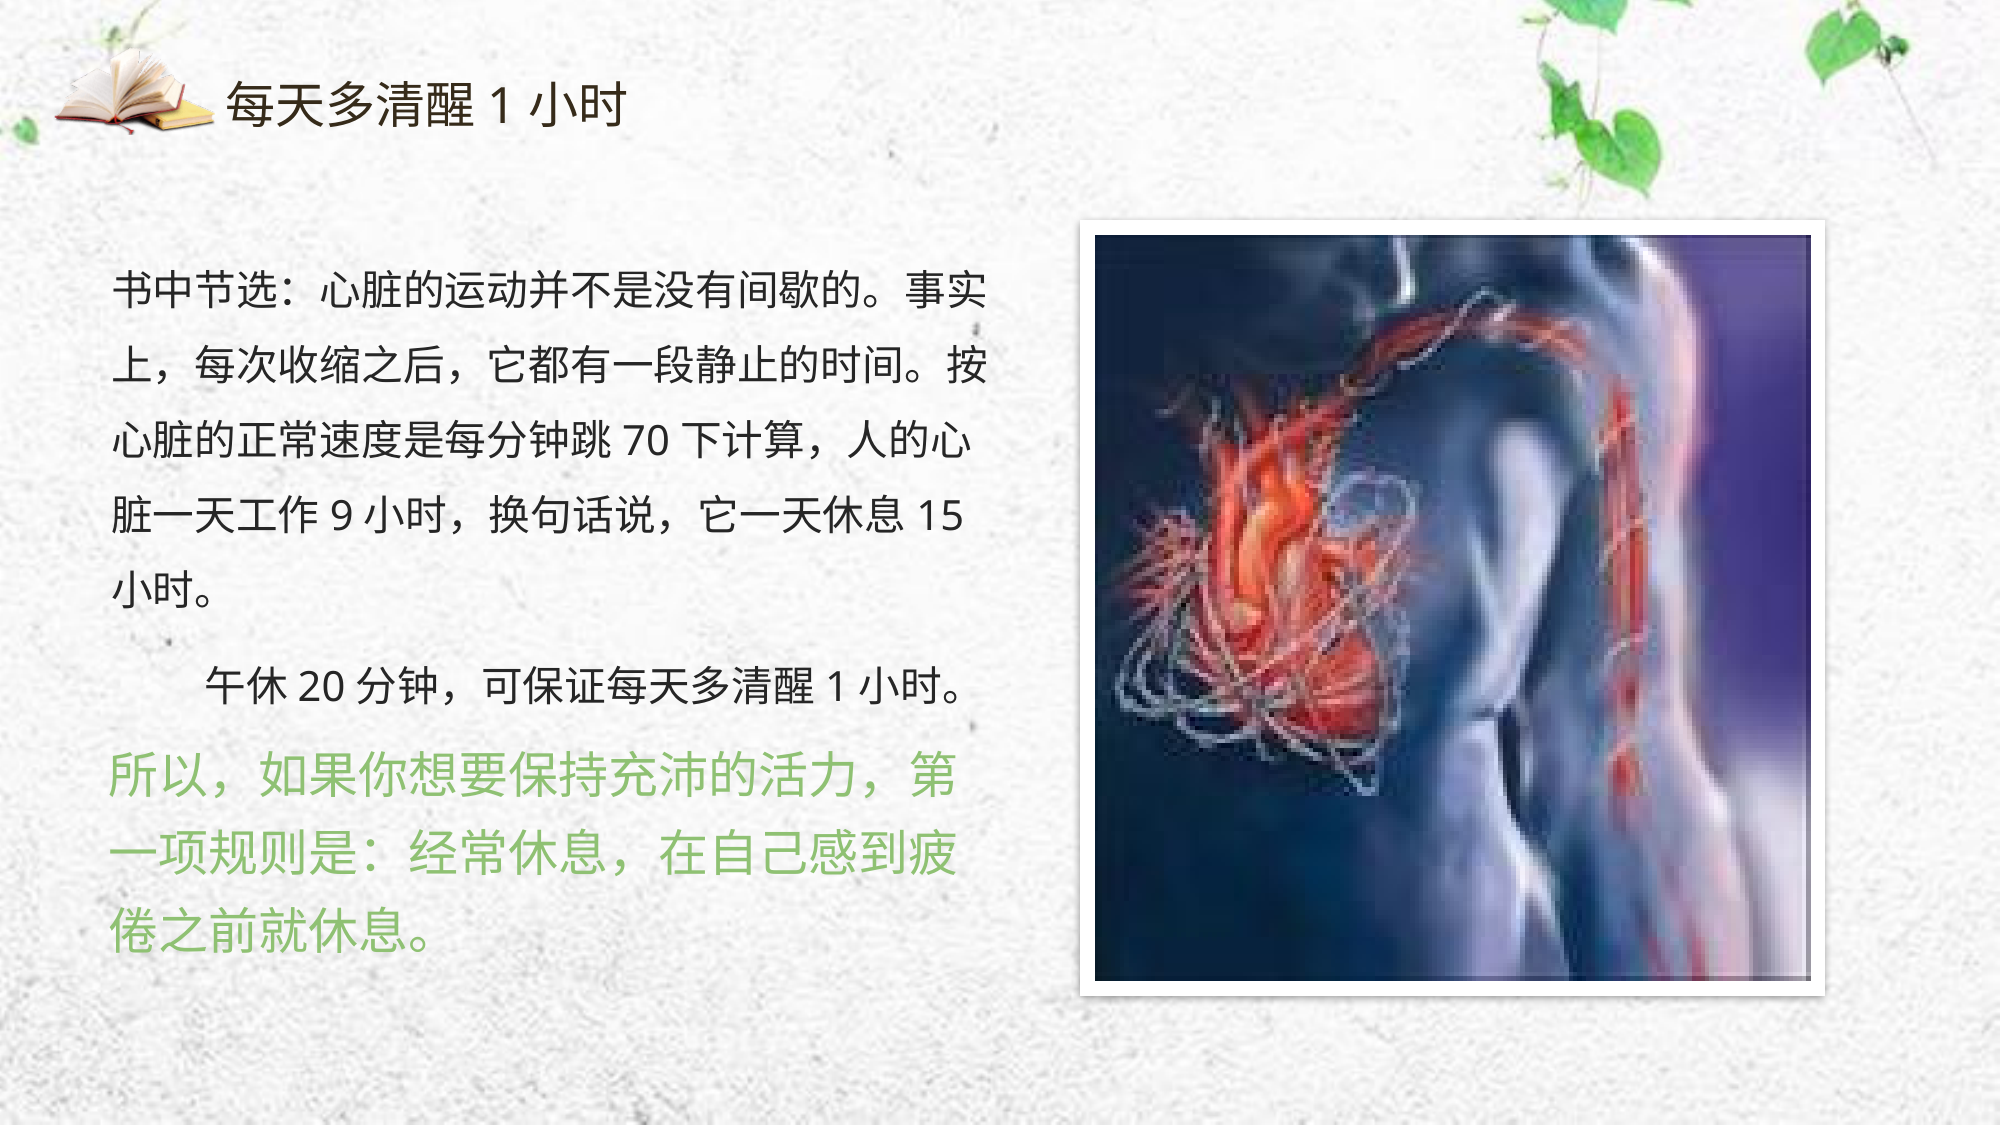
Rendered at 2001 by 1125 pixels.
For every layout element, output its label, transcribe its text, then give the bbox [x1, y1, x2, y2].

text_box 每天多清醒1小时 [210, 66, 1068, 159]
picture [0, 0, 2000, 1125]
text_box 书中节选：心脏的运动并不是没有间歇的。事实上，每次收缩之后，它都有一段静止的时间。按心脏的正常速度是每分钟跳70下计算，人的心脏一天工作9小时，换句话说，它一天休息15小时。 午休20分钟，可保证每天多清醒1小时。 [96, 231, 1024, 718]
text_box 所以，如果你想要保持充沛的活力，第一项规则是：经常休息，在自己感到疲倦之前就休息。 [93, 717, 1000, 967]
